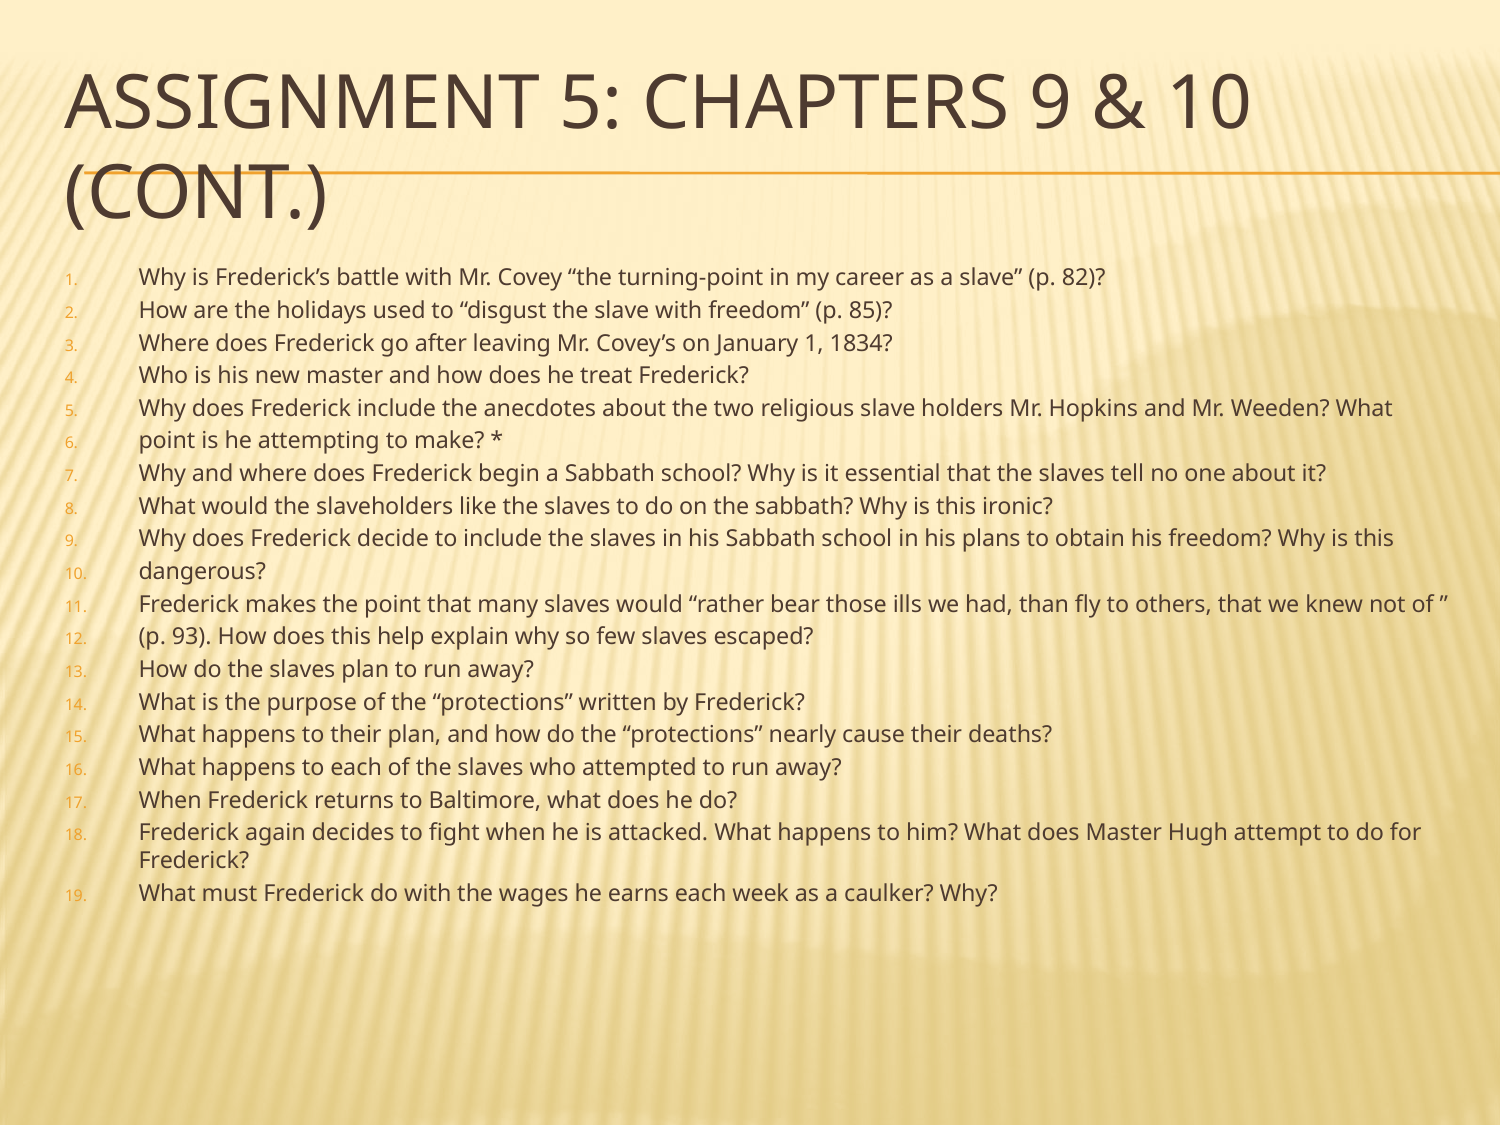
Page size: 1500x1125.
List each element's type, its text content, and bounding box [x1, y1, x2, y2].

list Why is Frederick’s battle with Mr. Covey “the turning-point in my career as a slave” (p. 82)? How are the holidays used to “disgust the slave with freedom” (p. 85)? Where does Frederick go after leaving Mr. Covey’s on January 1, 1834? Who is his new master and how does he treat Frederick? Why does Frederick include the anecdotes about the two religious slave holders Mr. Hopkins and Mr. Weeden? What point is he attempting to make? * Why and where does Frederick begin a Sabbath school? Why is it essential that the slaves tell no one about it? What would the slaveholders like the slaves to do on the sabbath? Why is this ironic? Why does Frederick decide to include the slaves in his Sabbath school in his plans to obtain his freedom? Why is this dangerous? Frederick makes the point that many slaves would “rather bear those ills we had, than fly to others, that we knew not of ” (p. 93). How does this help explain why so few slaves escaped? How do the slaves plan to run away? What is the purpose of the “protections” written by Frederick? What happens to their plan, and how do the “protections” nearly cause their deaths? What happens to each of the slaves who attempted to run away? When Frederick returns to Baltimore, what does he do? Frederick again decides to fight when he is attacked. What happens to him? What does Master Hugh attempt to do for Frederick? What must Frederick do with the wages he earns each week as a caulker? Why? [50, 254, 1475, 998]
title Assignment 5: Chapters 9 & 10 (cont.) [50, 75, 1475, 213]
